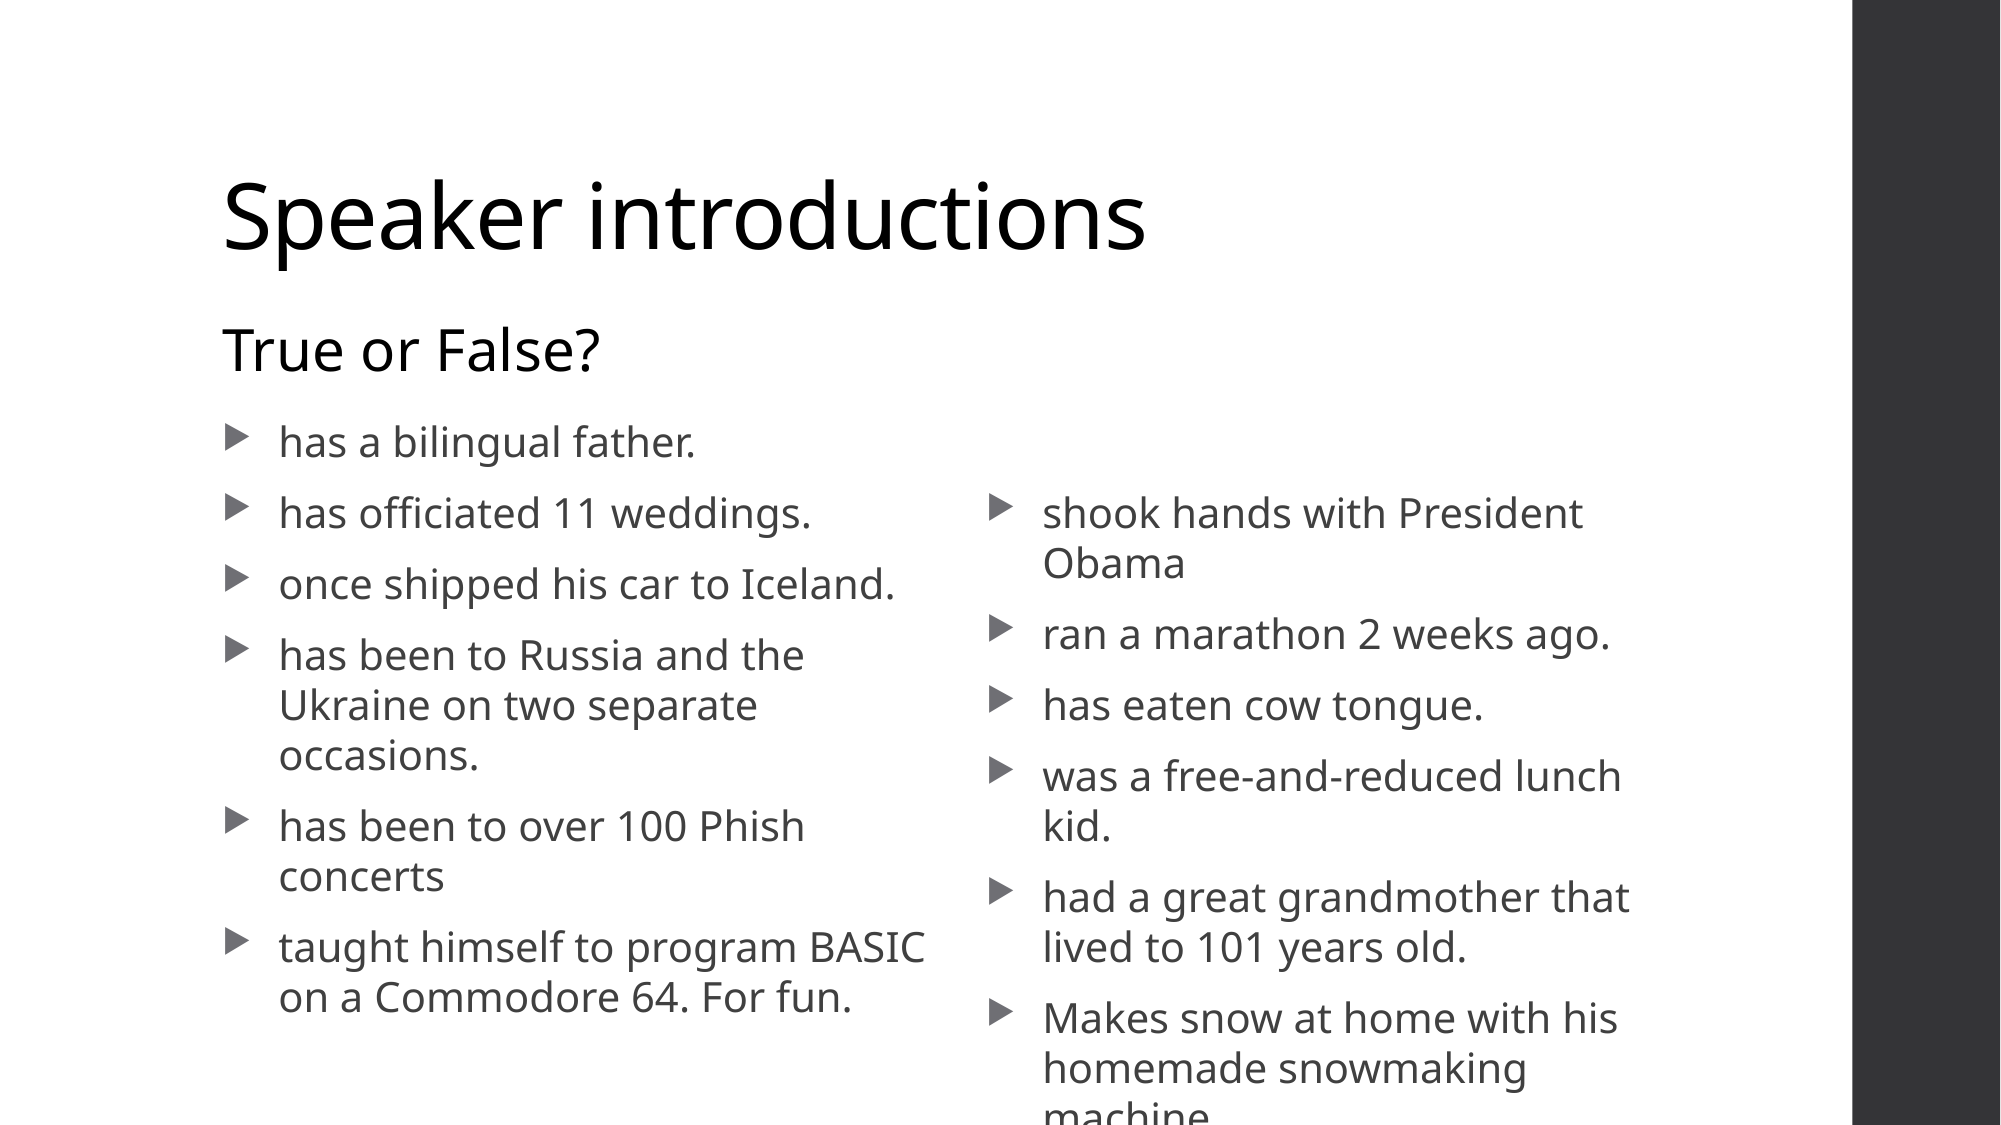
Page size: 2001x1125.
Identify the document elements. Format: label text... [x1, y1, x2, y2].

list True or False? [206, 310, 1618, 380]
title Speaker introductions [206, 60, 1797, 278]
text_box has a bilingual father. has officiated 11 weddings. once shipped his car to Iceland. has been to Russia and the Ukraine on two separate occasions. has been to over 100 Phish concerts taught himself to program BASIC on a Commodore 64. For fun. shook hands with President Obama ran a marathon 2 weeks ago. has eaten cow tongue. was a free-and-reduced lunch kid. had a great grandmother that lived to 101 years old. Makes snow at home with his homemade snowmaking machine. [206, 408, 1691, 1091]
